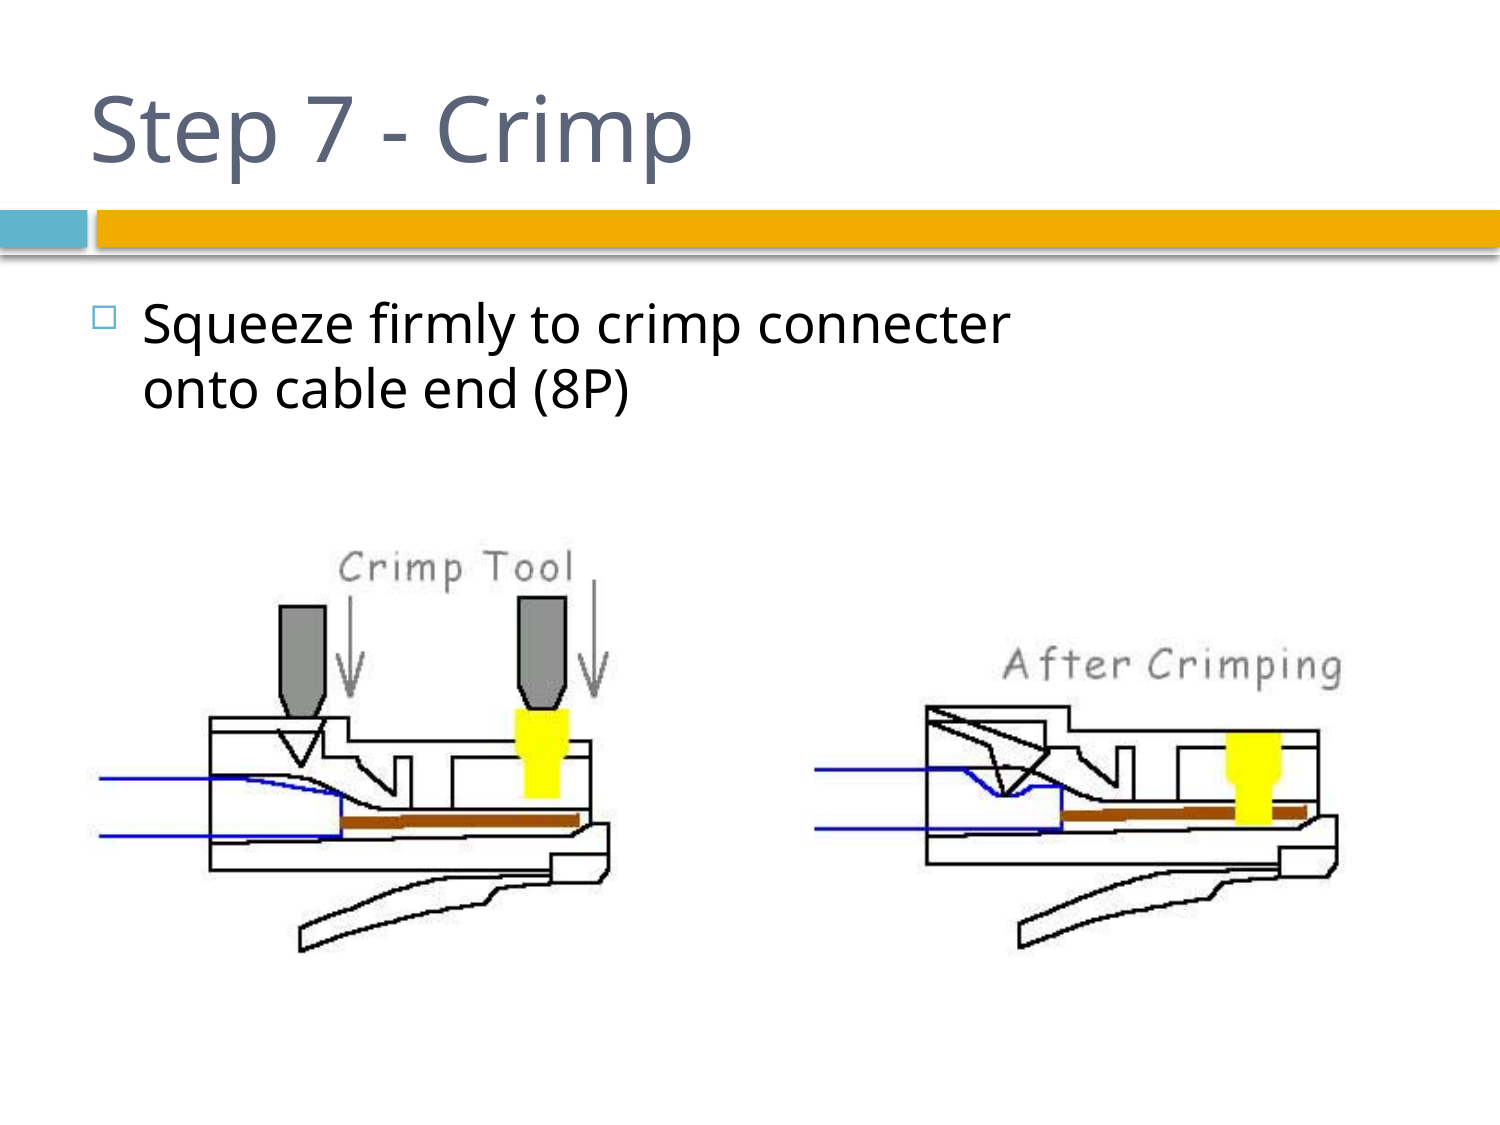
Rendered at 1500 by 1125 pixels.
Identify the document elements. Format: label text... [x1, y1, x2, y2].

title Step 7 - Crimp [75, 20, 1313, 233]
list Squeeze firmly to crimp connecter onto cable end (8P) [75, 282, 1275, 613]
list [87, 537, 626, 965]
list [799, 637, 1363, 957]
